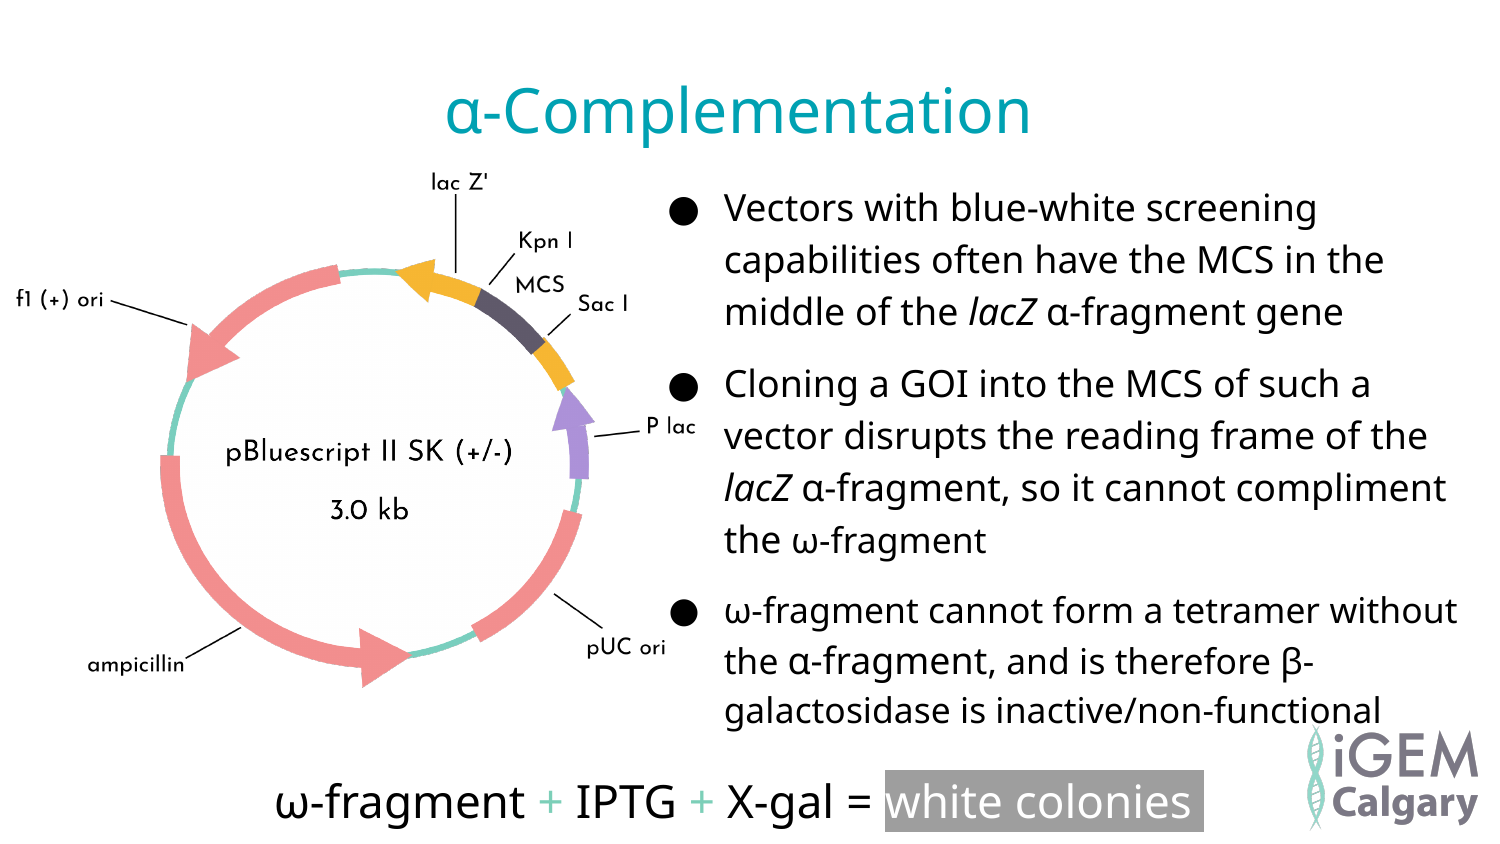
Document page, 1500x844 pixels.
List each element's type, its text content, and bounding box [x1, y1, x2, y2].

picture [0, 144, 751, 700]
text_box Vectors with blue-white screening capabilities often have the MCS in the middle of the lacZ α-fragment gene Cloning a GOI into the MCS of such a vector disrupts the reading frame of the lacZ α-fragment, so it cannot compliment the ω-fragment ω-fragment cannot form a tetramer without the α-fragment, and is therefore β-galactosidase is inactive/non-functional [633, 162, 1500, 781]
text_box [1438, 781, 1488, 833]
text_box α-Complementation [40, 56, 1438, 151]
text_box ω-fragment + IPTG + X-gal = white colonies [40, 749, 1438, 844]
